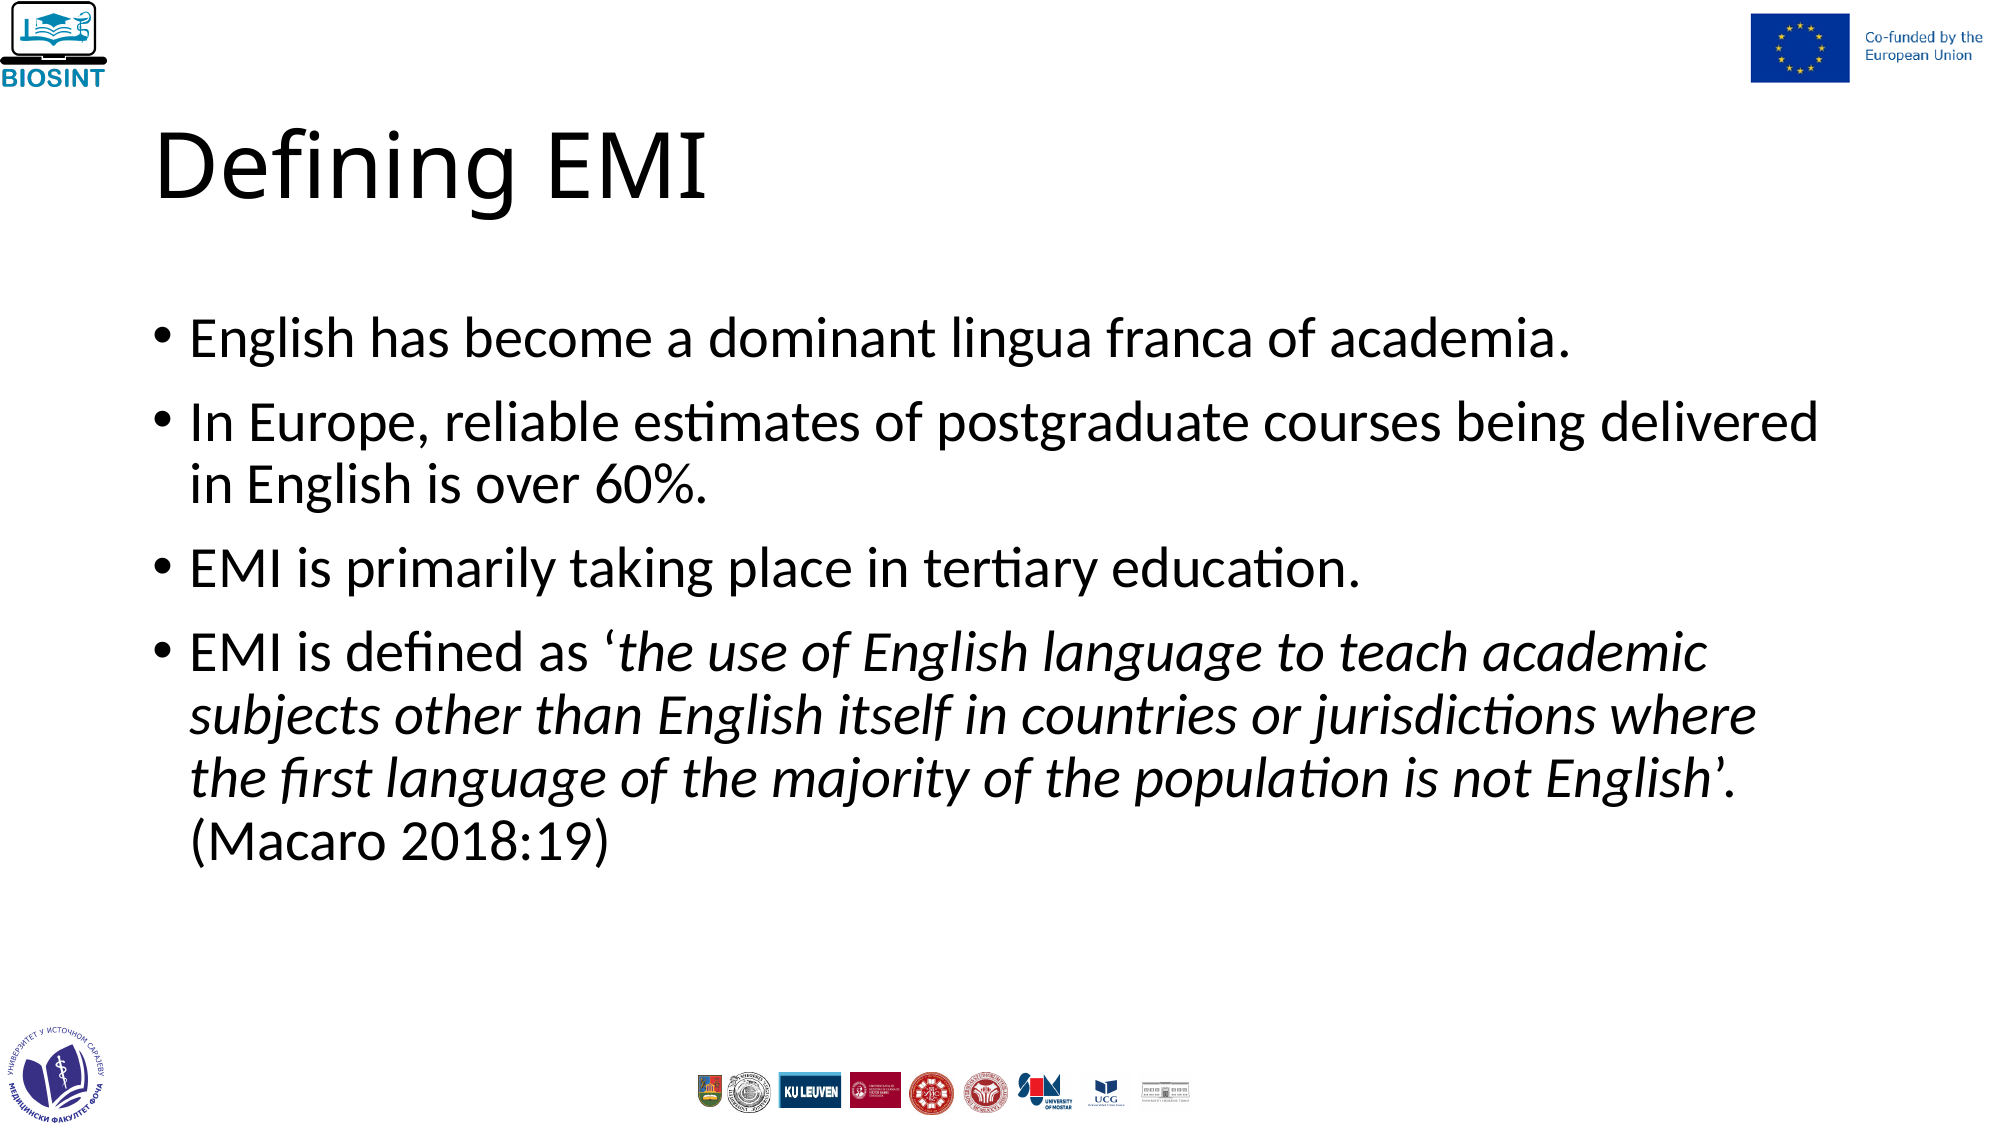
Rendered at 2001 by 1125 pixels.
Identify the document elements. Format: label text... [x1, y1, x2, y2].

picture [0, 1, 107, 87]
title Defining EMI [137, 59, 1863, 278]
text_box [698, 1072, 1196, 1125]
picture [3, 1024, 107, 1125]
picture [32, 72, 40, 83]
list English has become a dominant lingua franca of academia. In Europe, reliable estimates of postgraduate courses being delivered in English is over 60%. EMI is primarily taking place in tertiary education. EMI is defined as ‘the use of English language to teach academic subjects other than English itself in countries or jurisdictions where the first language of the majority of the population is not English’. (Macaro 2018:19) [137, 299, 1863, 1014]
picture [77, 79, 83, 87]
picture [1746, 1, 2000, 90]
